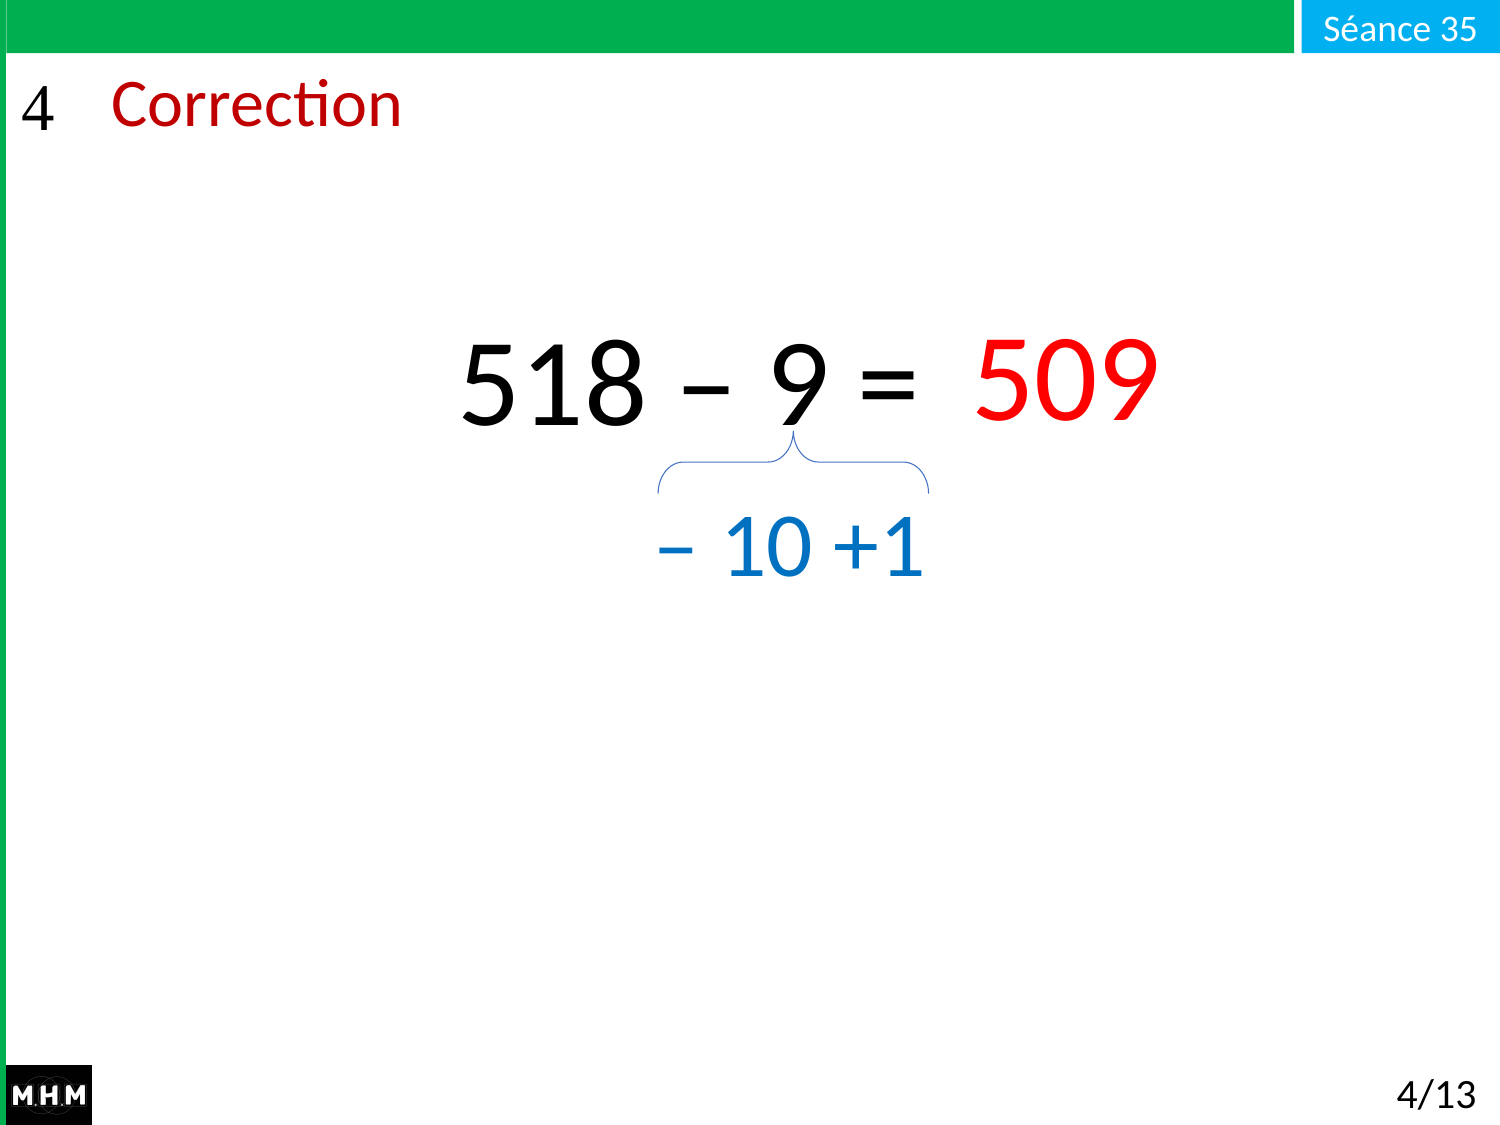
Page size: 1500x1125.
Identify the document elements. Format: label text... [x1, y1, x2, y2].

text_box 509 [935, 288, 1197, 454]
title Correction [96, 60, 1391, 150]
picture [6, 1065, 92, 1125]
text_box [657, 430, 930, 494]
text_box 518 – 9 = [442, 292, 1243, 458]
list 4/13 [1373, 1064, 1500, 1125]
text_box – 10 +1 [638, 476, 1439, 602]
